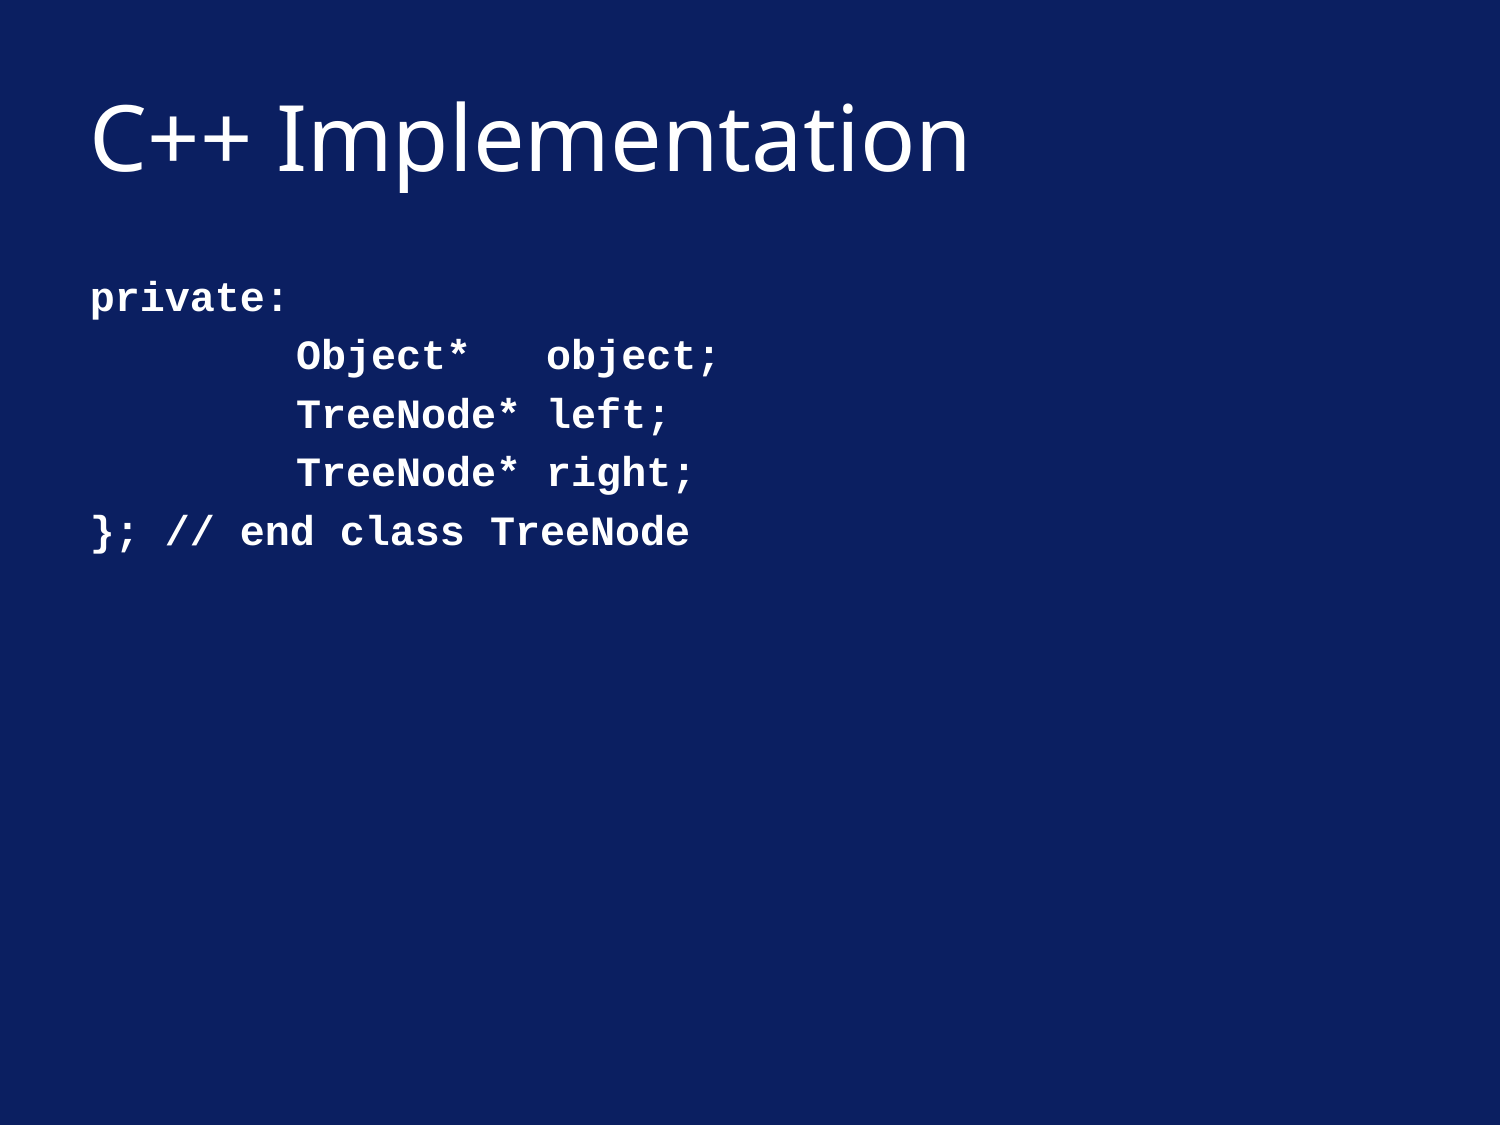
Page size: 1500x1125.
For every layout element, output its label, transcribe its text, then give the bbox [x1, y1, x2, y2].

list private: Object* object; TreeNode* left; TreeNode* right; }; // end class TreeNode [74, 262, 1425, 1038]
title C++ Implementation [74, 59, 1425, 210]
